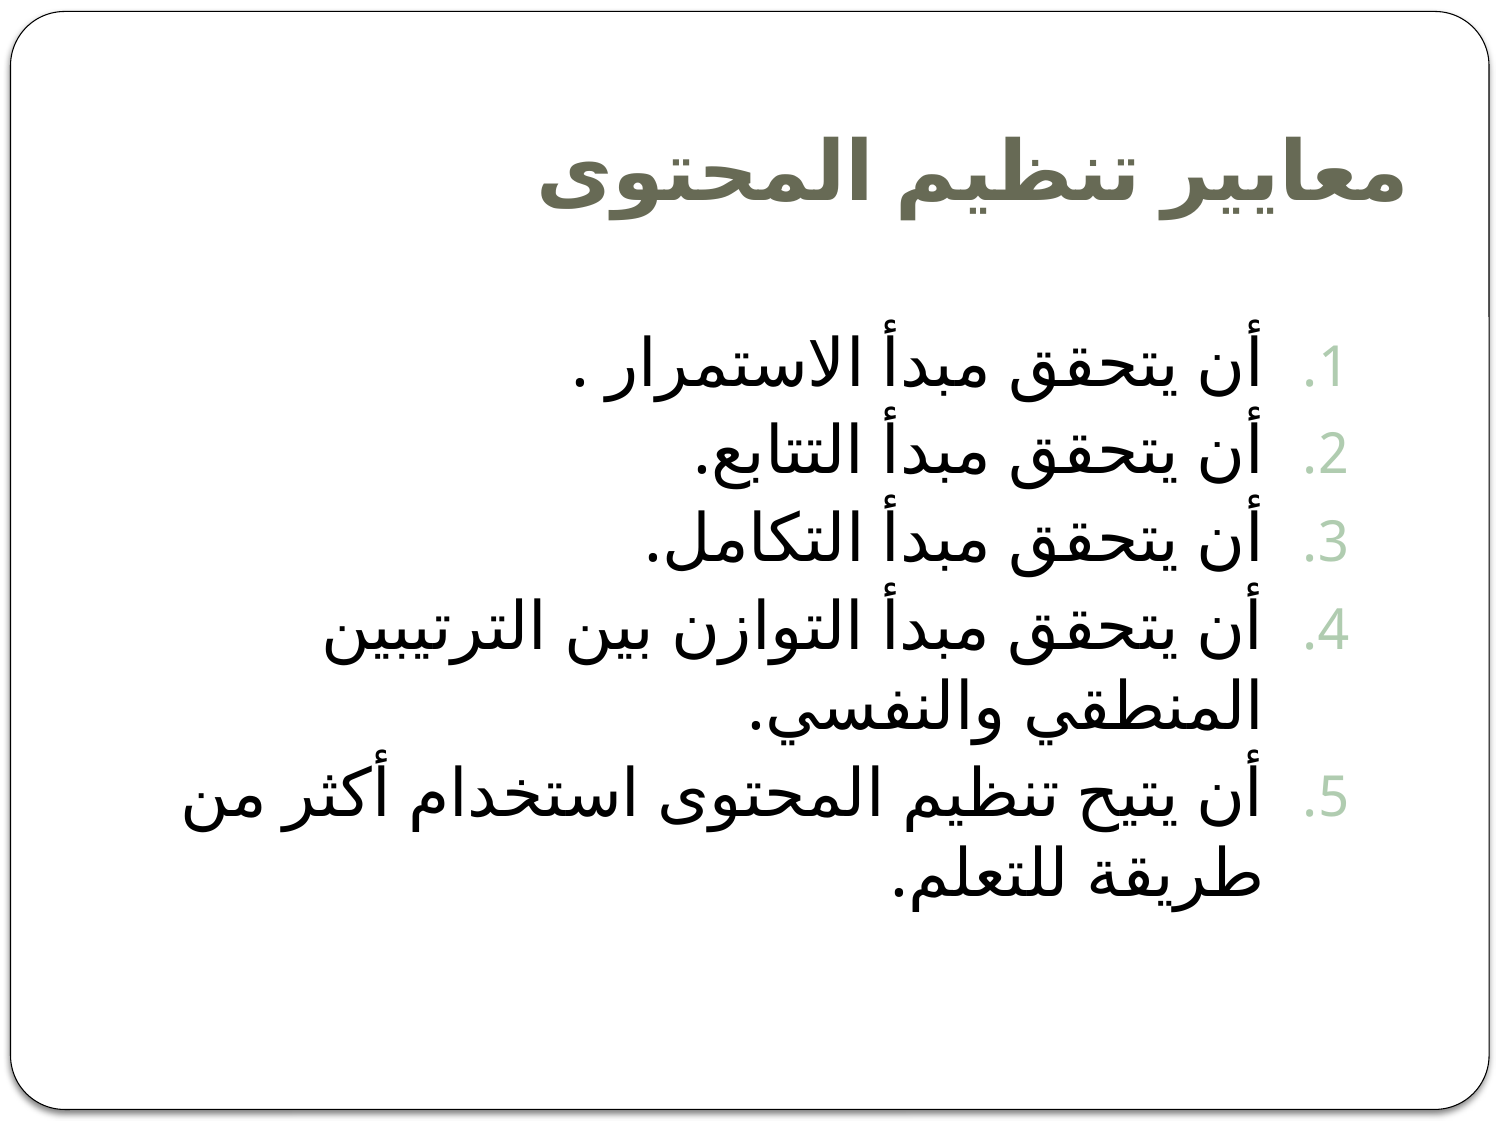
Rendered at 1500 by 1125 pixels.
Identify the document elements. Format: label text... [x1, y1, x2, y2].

title معايير تنظيم المحتوى [150, 45, 1425, 233]
list أن يتحقق مبدأ الاستمرار . أن يتحقق مبدأ التتابع. أن يتحقق مبدأ التكامل. أن يتحقق مبدأ التوازن بين الترتيبين المنطقي والنفسي. أن يتيح تنظيم المحتوى استخدام أكثر من طريقة للتعلم. [164, 234, 1439, 941]
